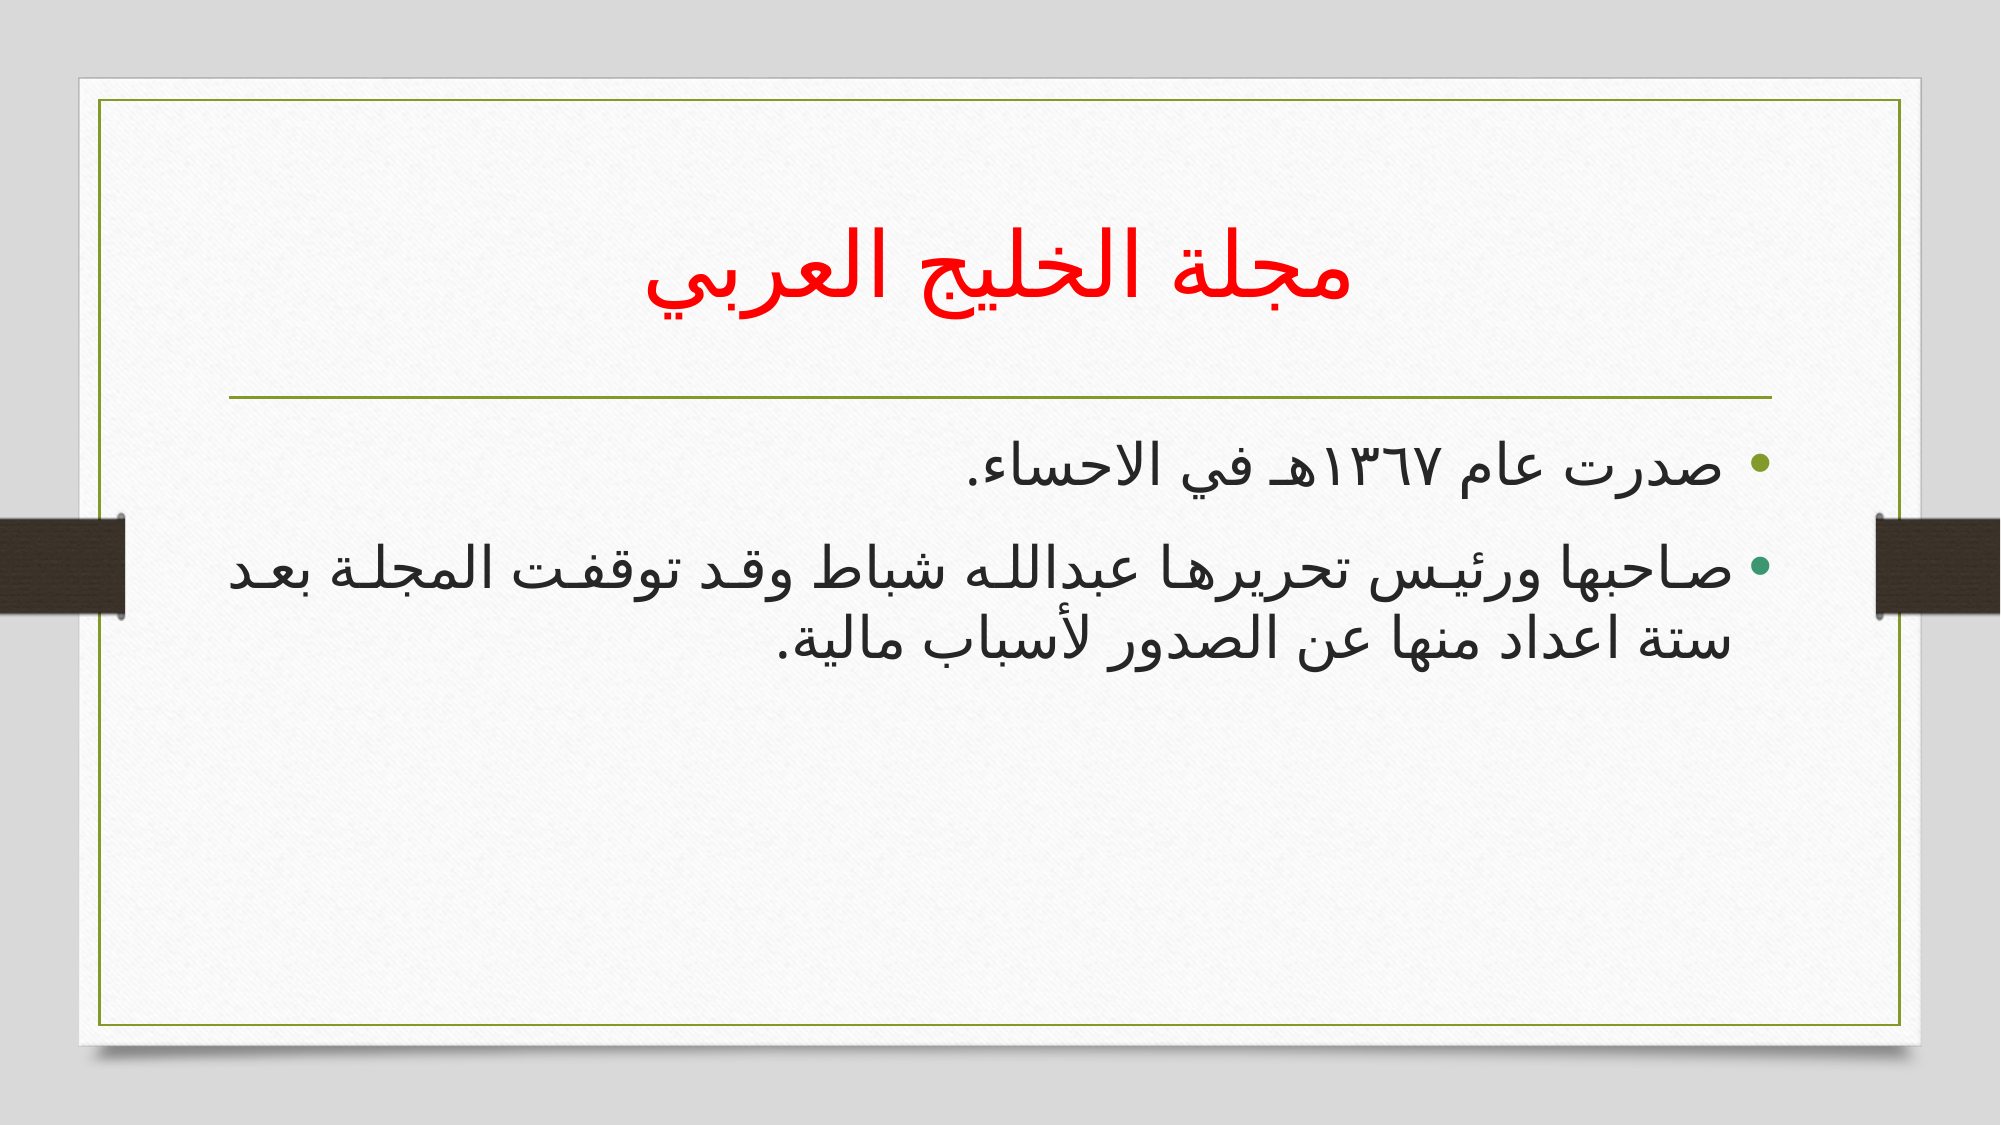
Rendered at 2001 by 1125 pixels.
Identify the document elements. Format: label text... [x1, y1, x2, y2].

picture [0, 0, 2001, 1125]
list صدرت عام ١٣٦٧هـ في الاحساء. صاحبها ورئيس تحريرها عبدالله شباط وقد توقفت المجلة بعد ستة اعداد منها عن الصدور لأسباب مالية. [212, 419, 1788, 964]
title مجلة الخليج العربي [212, 161, 1788, 375]
